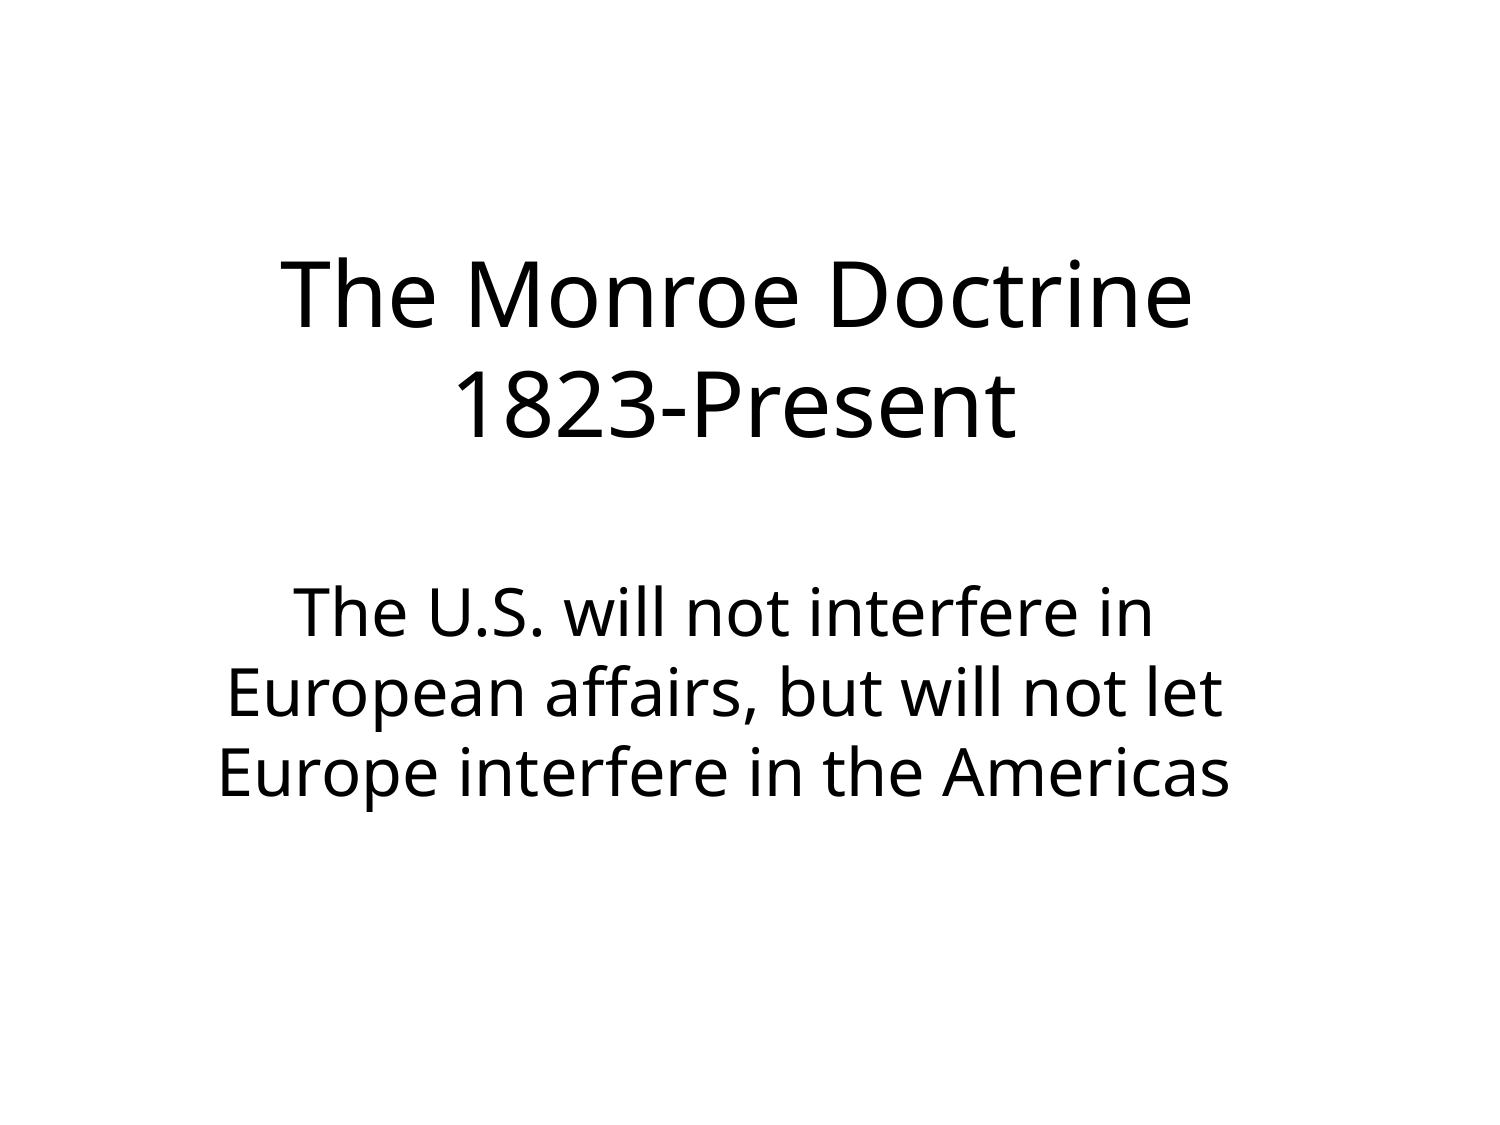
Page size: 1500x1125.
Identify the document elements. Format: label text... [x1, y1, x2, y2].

title The Monroe Doctrine 1823-Present [112, 224, 1388, 467]
subtitle The U.S. will not interfere in European affairs, but will not let Europe interfere in the Americas [174, 562, 1275, 1013]
